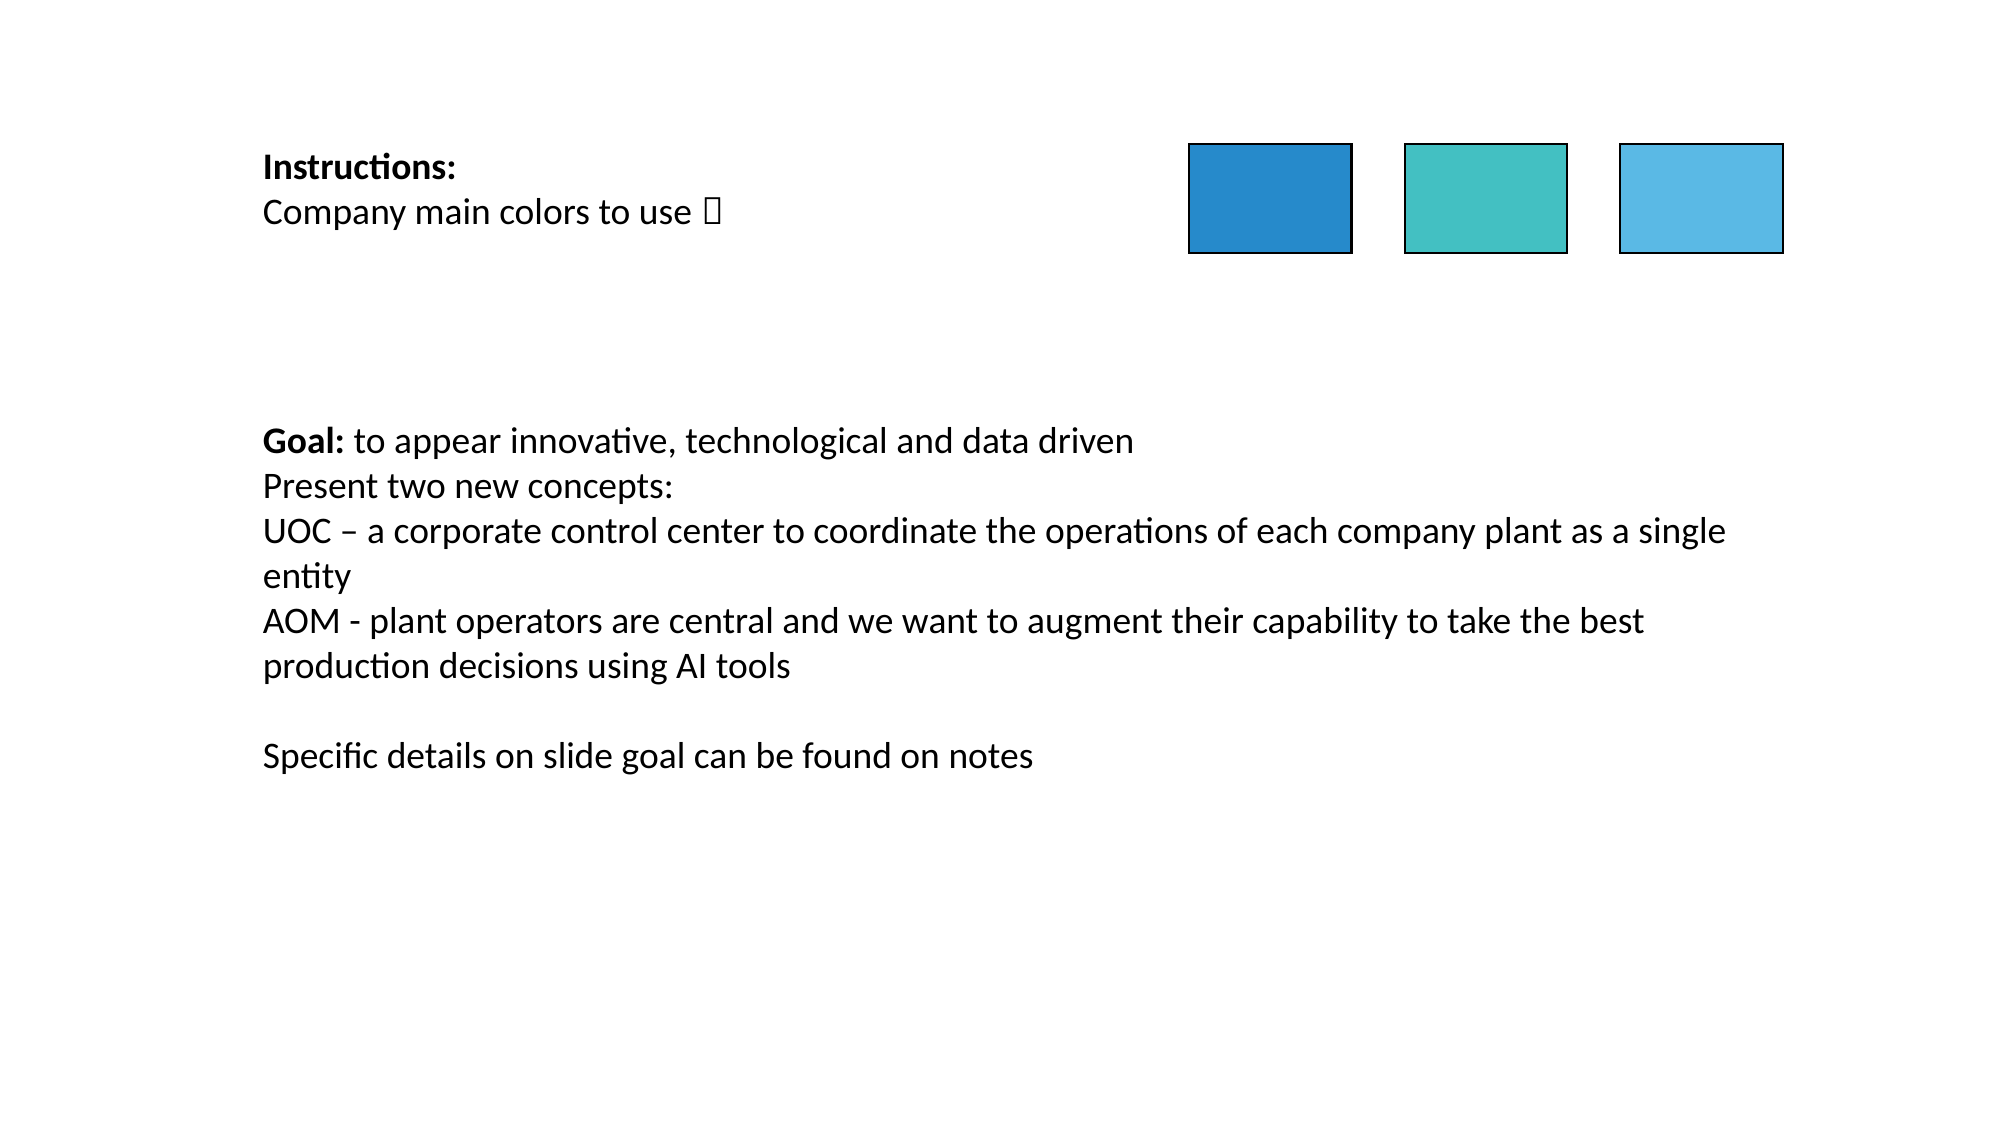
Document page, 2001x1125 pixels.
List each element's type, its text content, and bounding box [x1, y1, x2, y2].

text_box Goal: to appear innovative, technological and data driven​ Present two new concepts: UOC – a corporate control center to coordinate the operations of each company plant as a single entity AOM - plant operators are central and we want to augment their capability to take the best production decisions using AI tools Specific details on slide goal can be found on notes [247, 408, 1802, 784]
text_box Instructions: Company main colors to use  [247, 134, 1379, 330]
text_box [1404, 143, 1568, 254]
text_box [1619, 143, 1784, 254]
text_box [1188, 143, 1353, 254]
